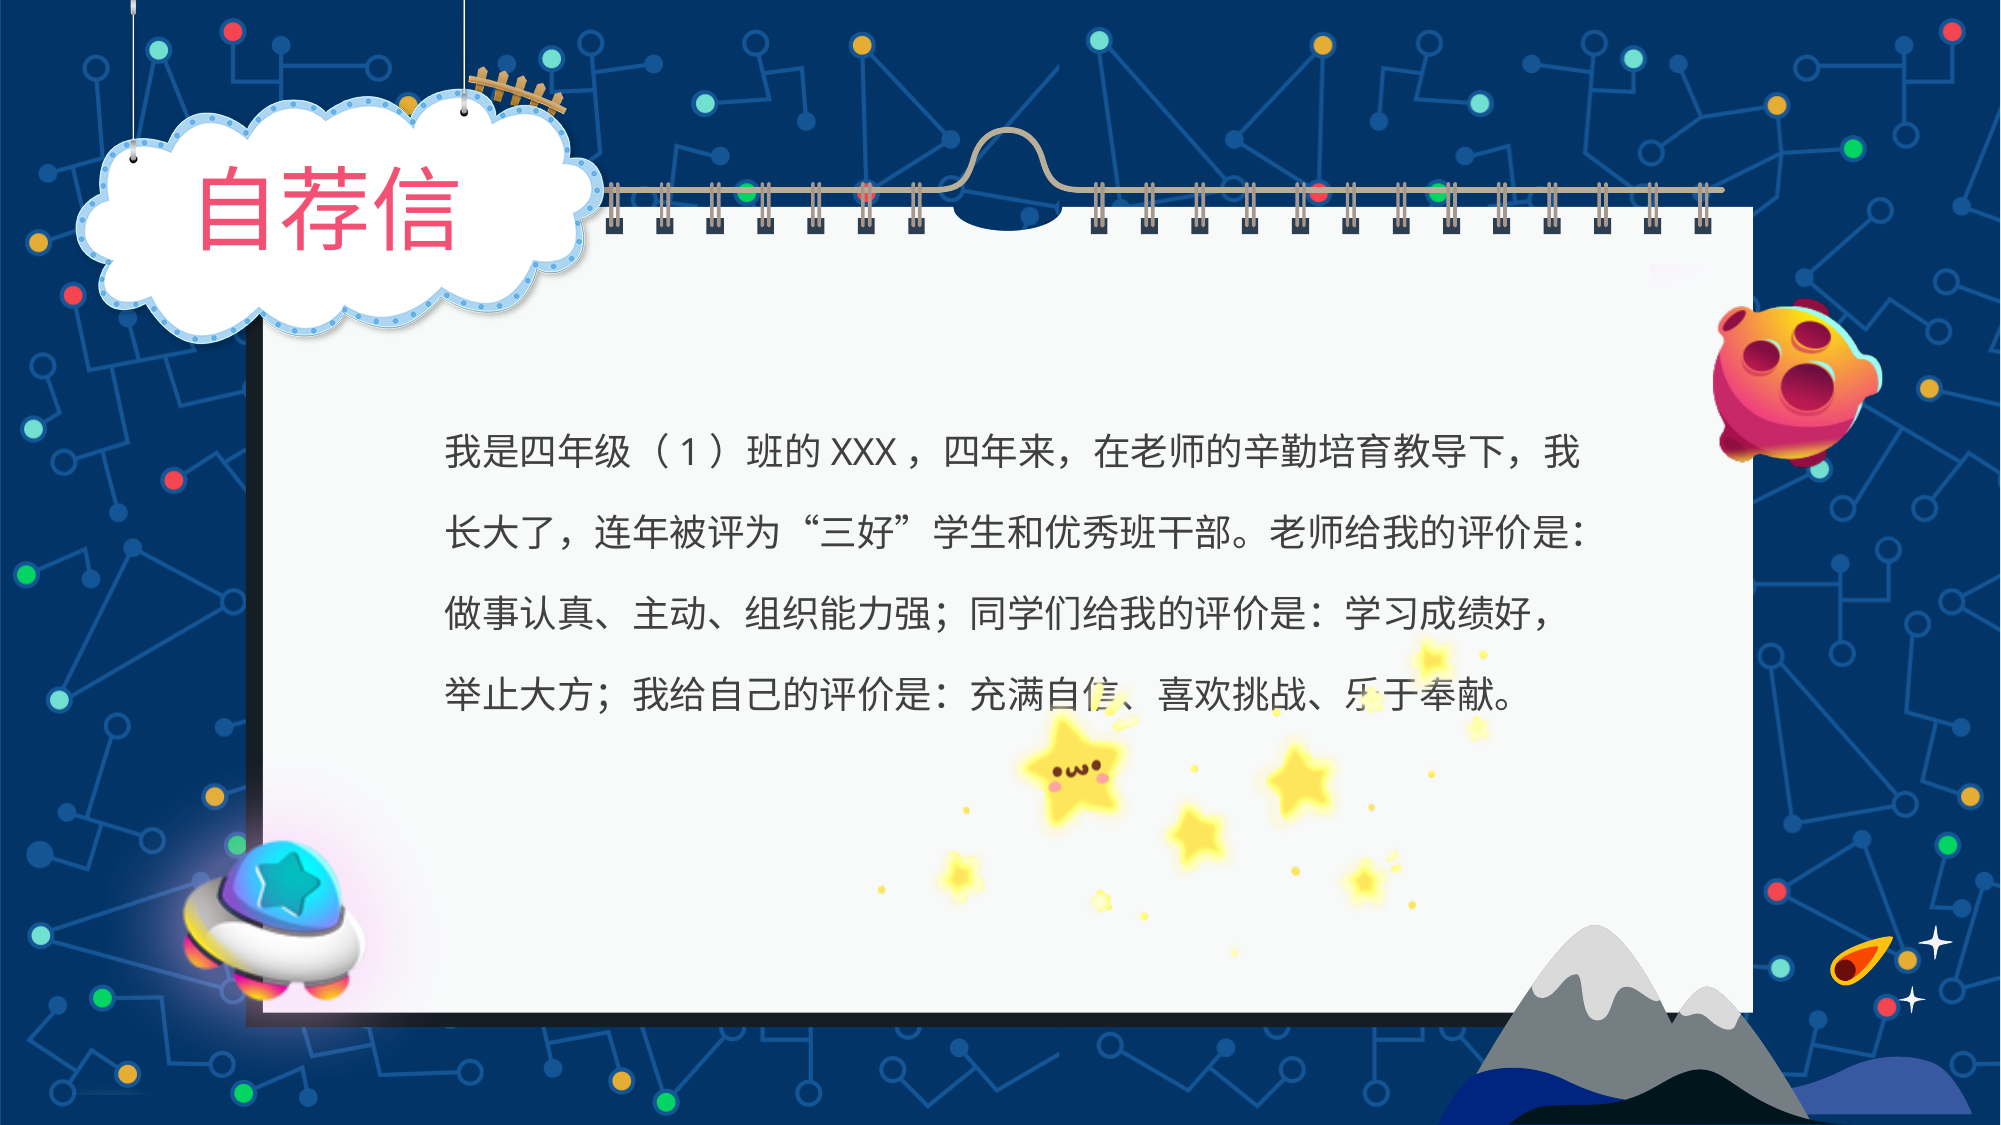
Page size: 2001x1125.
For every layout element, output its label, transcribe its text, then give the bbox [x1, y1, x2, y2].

text_box 自荐信 [54, 144, 598, 270]
picture [0, 0, 2001, 1125]
text_box 我是四年级（1）班的XXX，四年来，在老师的辛勤培育教导下，我长大了，连年被评为“三好”学生和优秀班干部。老师给我的评价是：做事认真、主动、组织能力强；同学们给我的评价是：学习成绩好，举止大方；我给自己的评价是：充满自信、喜欢挑战、乐于奉献。 [430, 384, 1622, 724]
